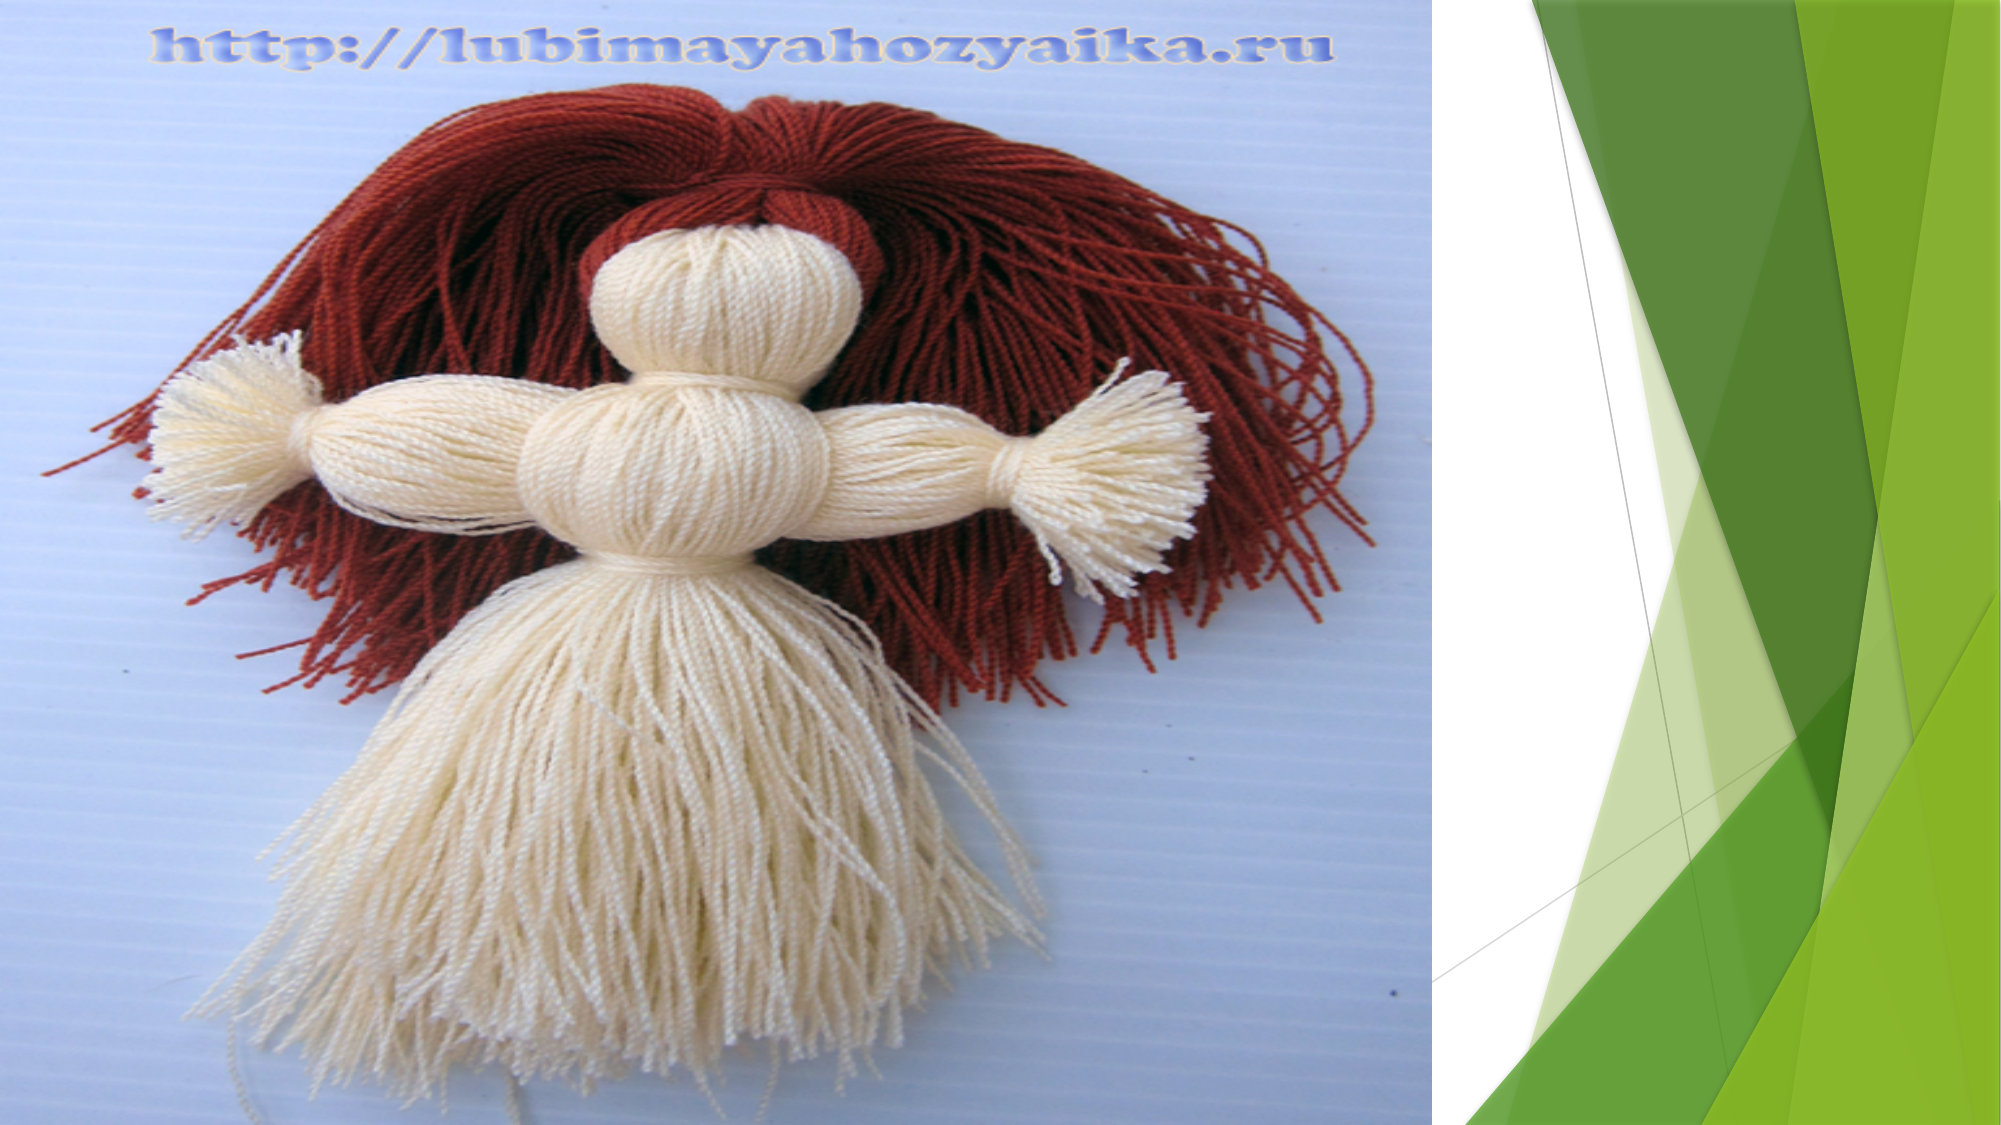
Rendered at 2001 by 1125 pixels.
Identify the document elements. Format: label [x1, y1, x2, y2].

list [0, 0, 1433, 1125]
